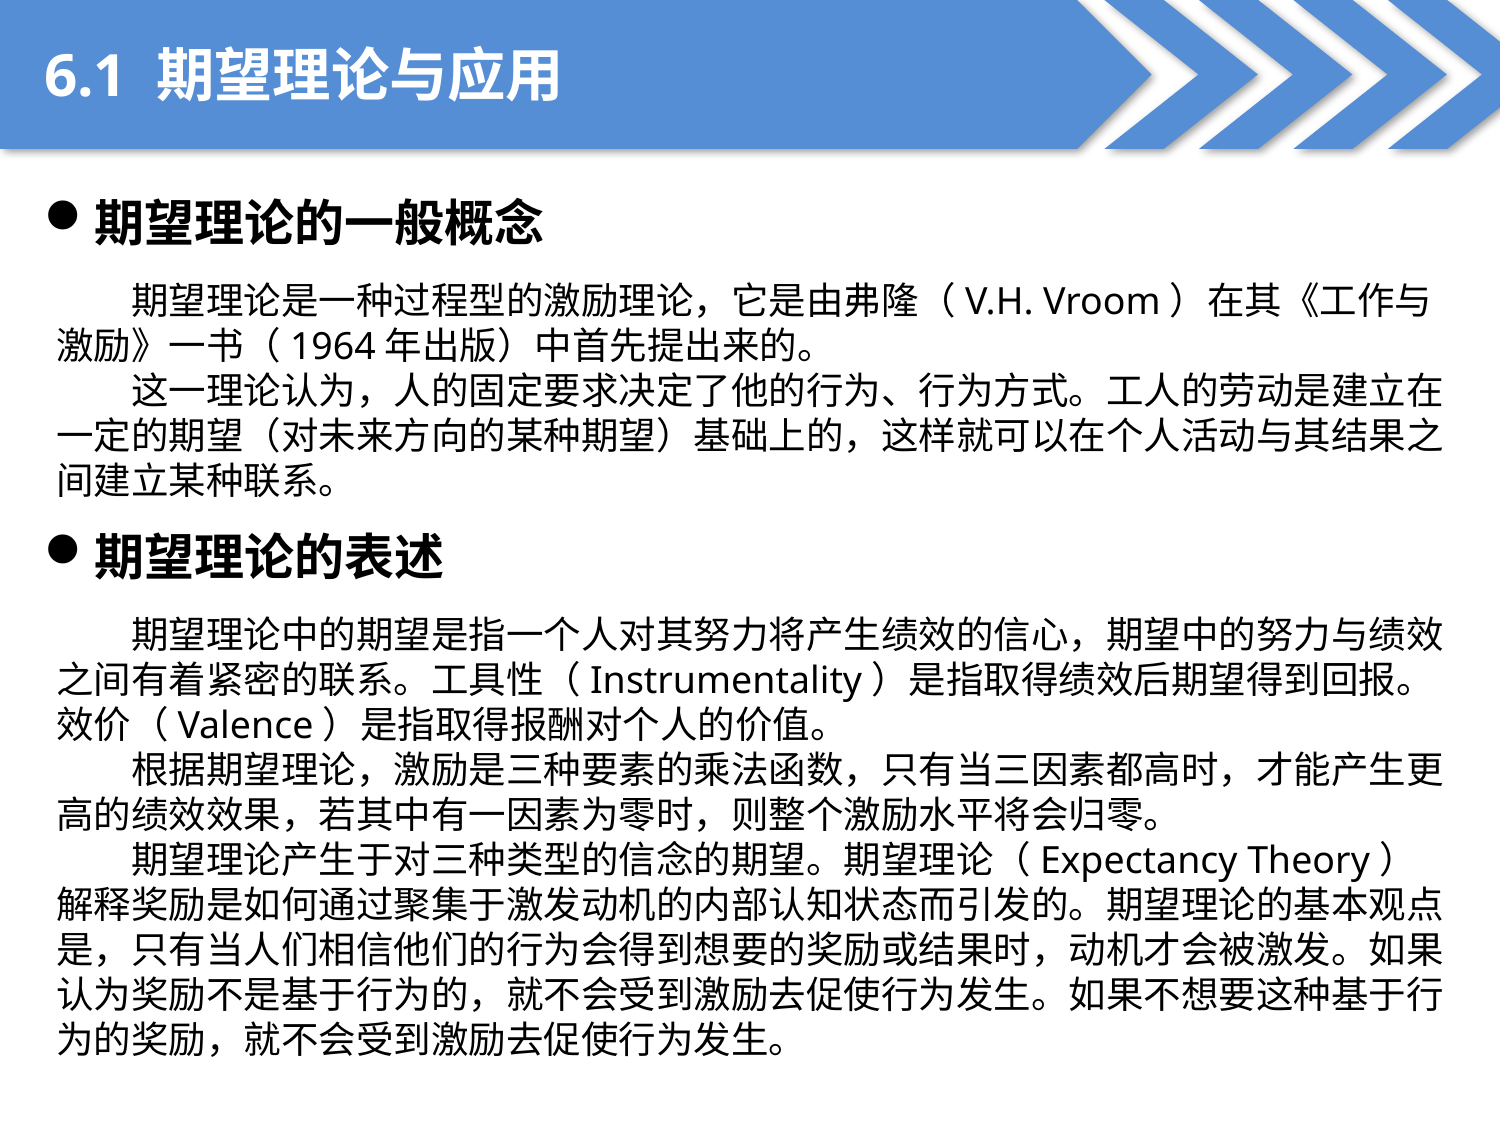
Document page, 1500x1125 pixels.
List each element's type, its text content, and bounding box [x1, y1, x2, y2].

text_box 期望理论的一般概念 [29, 184, 632, 260]
text_box 期望理论中的期望是指一个人对其努力将产生绩效的信心，期望中的努力与绩效之间有着紧密的联系。工具性（Instrumentality）是指取得绩效后期望得到回报。效价（Valence）是指取得报酬对个人的价值。 根据期望理论，激励是三种要素的乘法函数，只有当三因素都高时，才能产生更高的绩效效果，若其中有一因素为零时，则整个激励水平将会归零。 期望理论产生于对三种类型的信念的期望。期望理论（Expectancy Theory）解释奖励是如何通过聚集于激发动机的内部认知状态而引发的。期望理论的基本观点是，只有当人们相信他们的行为会得到想要的奖励或结果时，动机才会被激发。如果认为奖励不是基于行为的，就不会受到激励去促使行为发生。如果不想要这种基于行为的奖励，就不会受到激励去促使行为发生。 [41, 603, 1459, 1069]
text_box 期望理论的表述 [29, 518, 632, 594]
text_box 期望理论是一种过程型的激励理论，它是由弗隆（V.H. Vroom）在其《工作与激励》一书（1964年出版）中首先提出来的。 这一理论认为，人的固定要求决定了他的行为、行为方式。工人的劳动是建立在一定的期望（对未来方向的某种期望）基础上的，这样就可以在个人活动与其结果之间建立某种联系。 [41, 269, 1459, 510]
text_box 6.1 期望理论与应用 [29, 30, 580, 116]
